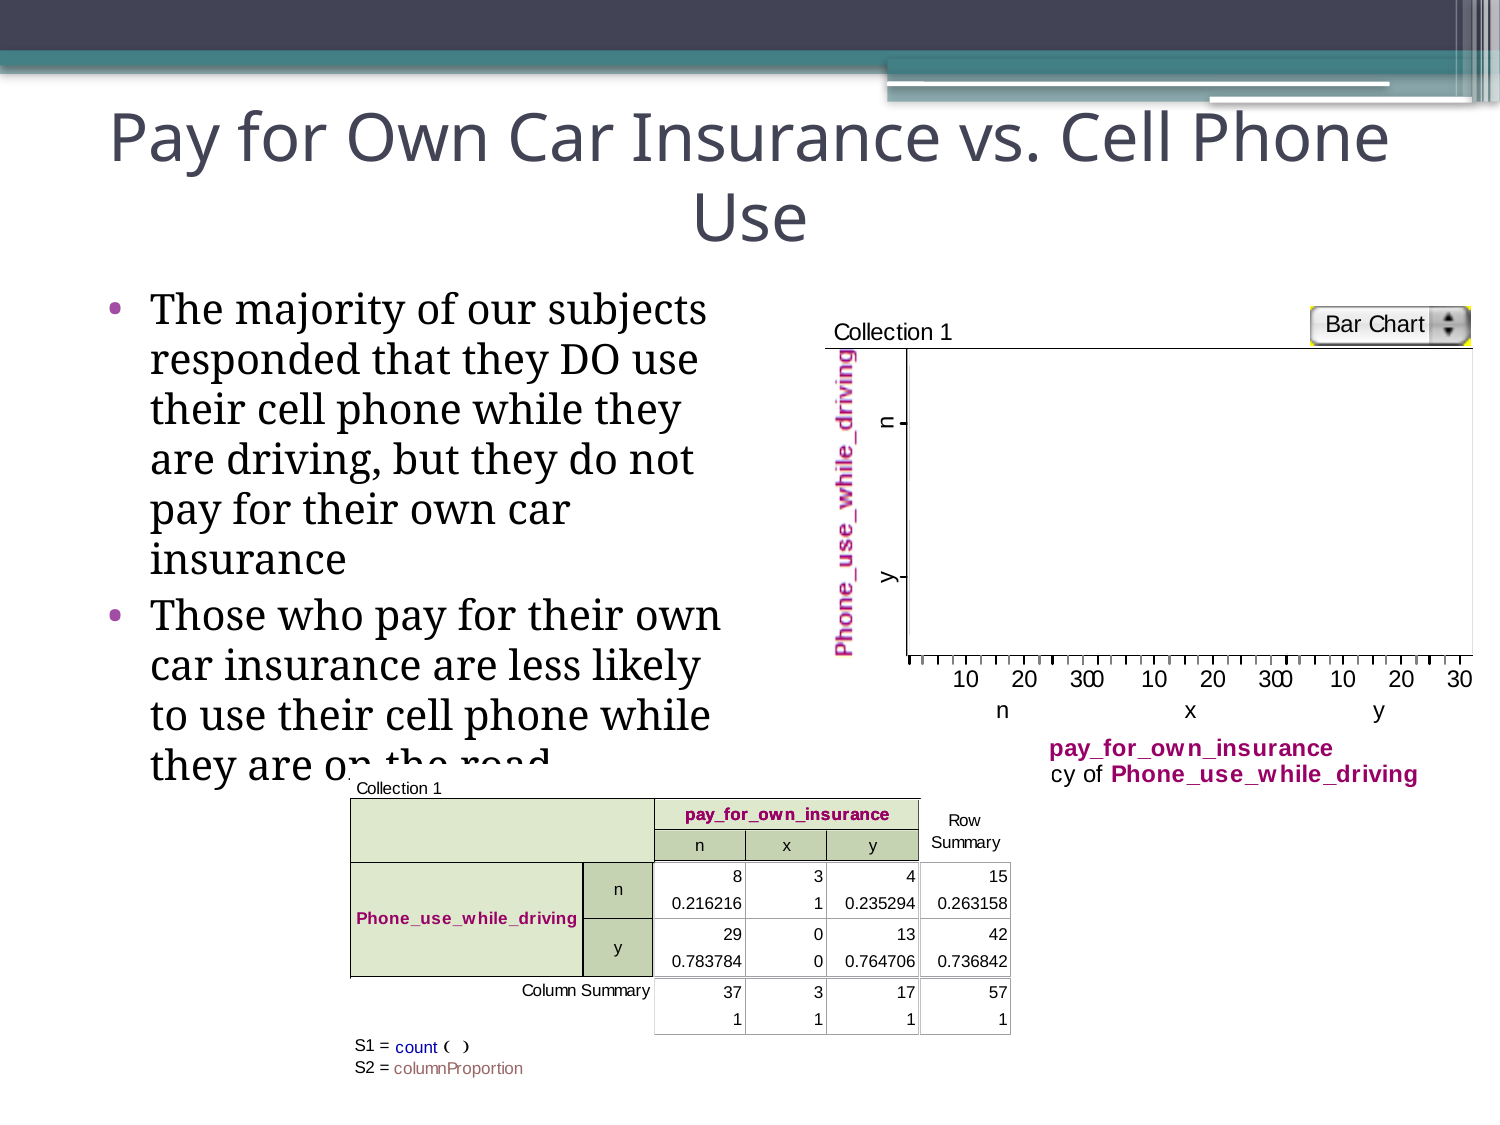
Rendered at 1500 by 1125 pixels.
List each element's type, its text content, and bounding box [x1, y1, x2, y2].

picture [349, 299, 1476, 1125]
title Pay for Own Car Insurance vs. Cell Phone Use [75, 87, 1425, 263]
list The majority of our subjects responded that they DO use their cell phone while they are driving, but they do not pay for their own car insurance Those who pay for their own car insurance are less likely to use their cell phone while they are on the road [75, 275, 738, 1018]
